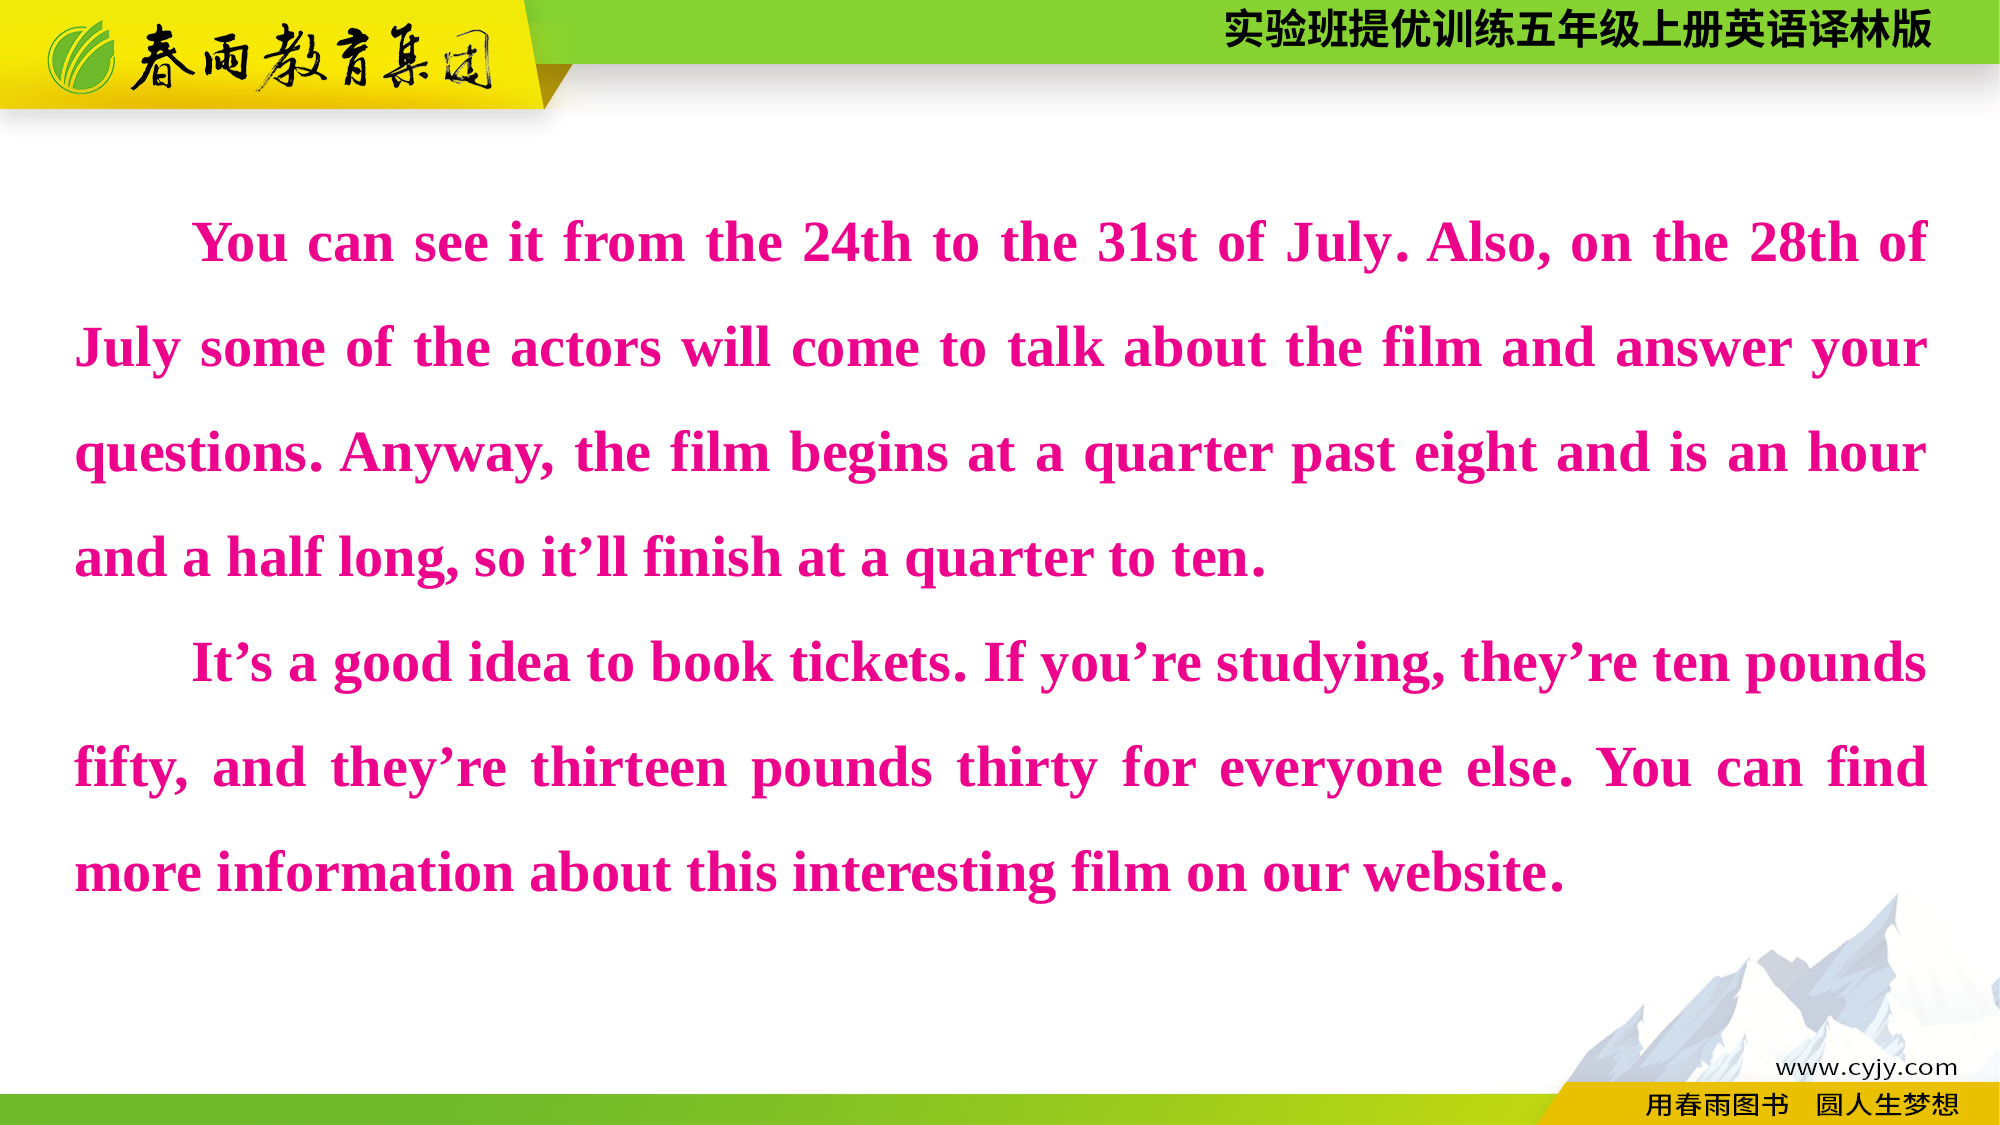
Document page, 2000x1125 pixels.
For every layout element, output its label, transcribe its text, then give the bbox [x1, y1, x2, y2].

picture [0, 0, 2000, 1125]
list You can see it from the 24th to the 31st of July. Also, on the 28th of July some of the actors will come to talk about the film and answer your questions. Anyway, the film begins at a quarter past eight and is an hour and a half long, so it’ll finish at a quarter to ten. It’s a good idea to book tickets. If you’re studying, they’re ten pounds fifty, and they’re thirteen pounds thirty for everyone else. You can find more information about this interesting film on our website. [59, 160, 1944, 905]
